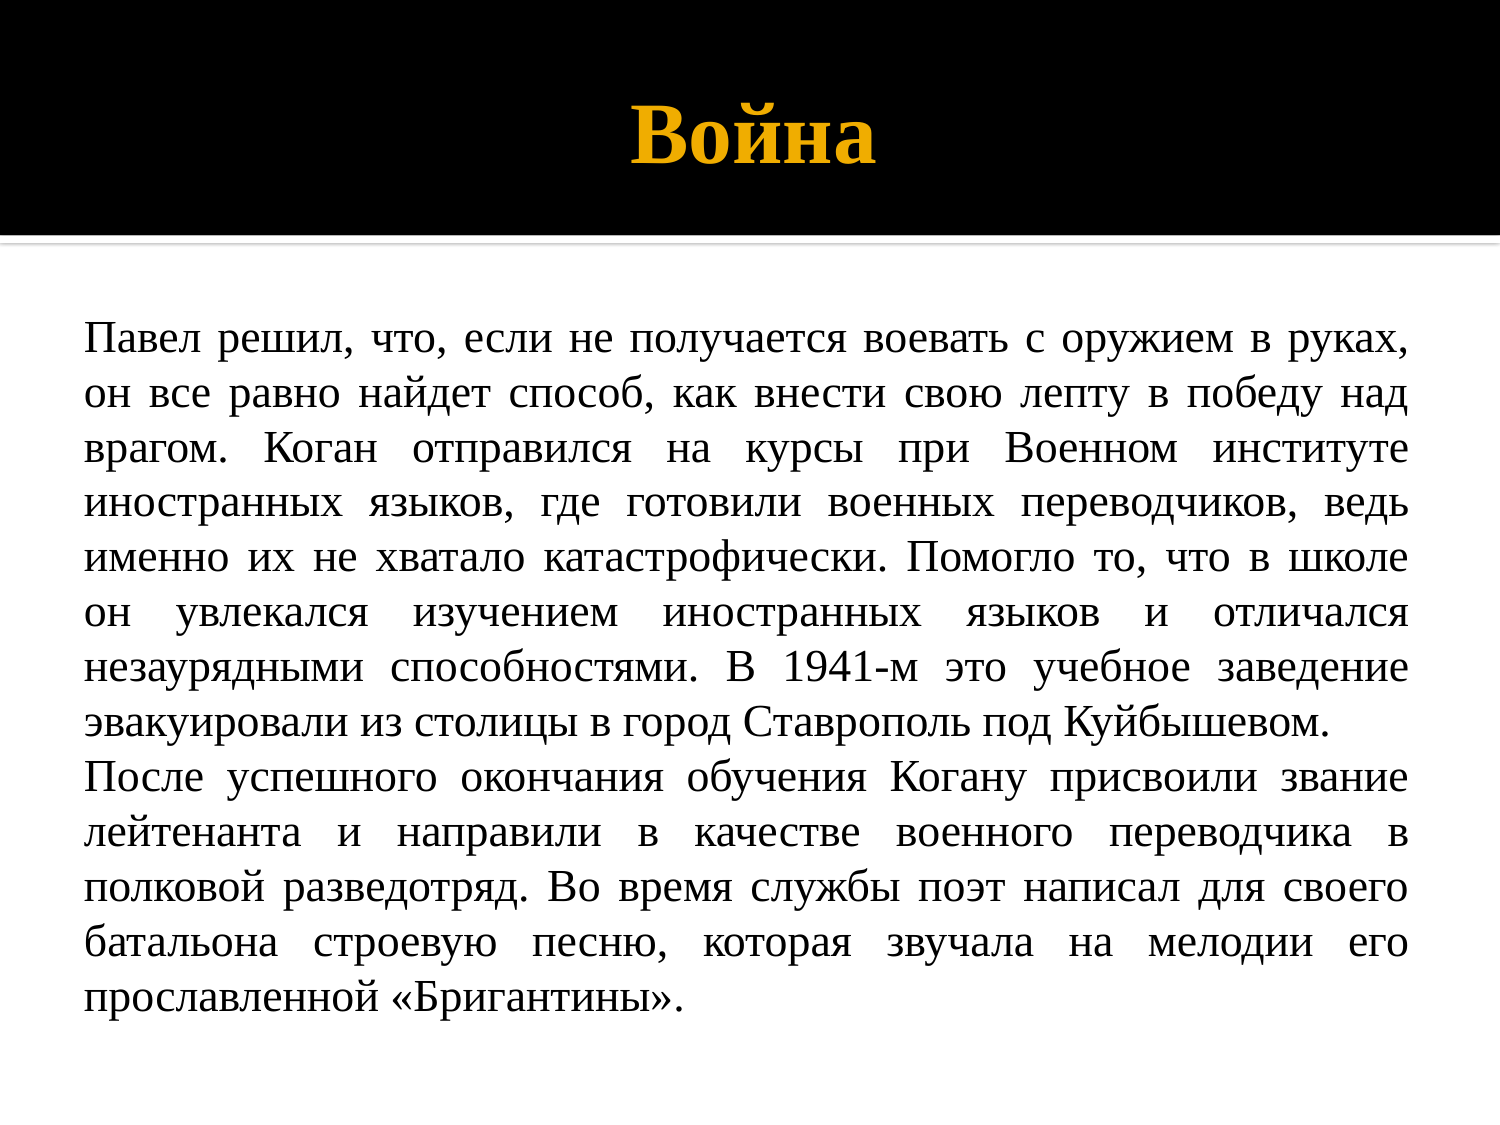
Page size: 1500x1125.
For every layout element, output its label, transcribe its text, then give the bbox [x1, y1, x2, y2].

title Война [75, 25, 1425, 231]
list Павел решил, что, если не получается воевать с оружием в руках, он все равно найдет способ, как внести свою лепту в победу над врагом. Коган отправился на курсы при Военном институте иностранных языков, где готовили военных переводчиков, ведь именно их не хватало катастрофически. Помогло то, что в школе он увлекался изучением иностранных языков и отличался незаурядными способностями. В 1941-м это учебное заведение эвакуировали из столицы в город Ставрополь под Куйбышевом. После успешного окончания обучения Когану присвоили звание лейтенанта и направили в качестве военного переводчика в полковой разведотряд. Во время службы поэт написал для своего батальона строевую песню, которая звучала на мелодии его прославленной «Бригантины». [75, 291, 1425, 1050]
